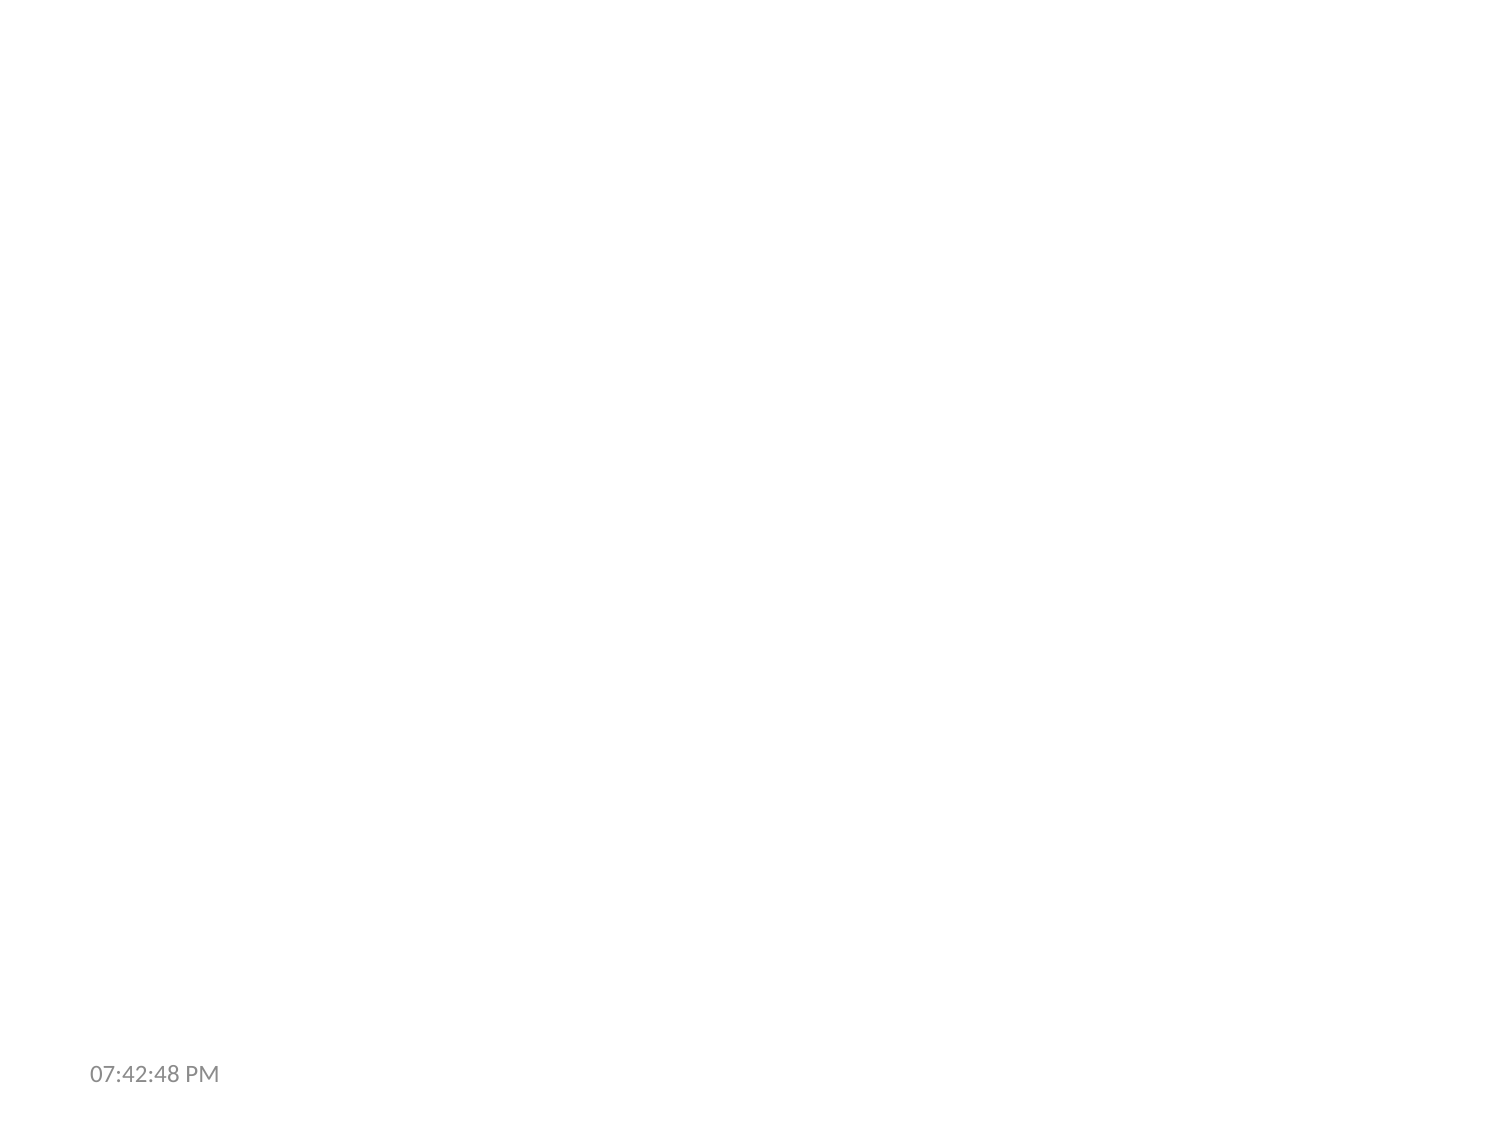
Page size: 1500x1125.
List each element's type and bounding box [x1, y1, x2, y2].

slide_number [75, 1042, 425, 1103]
